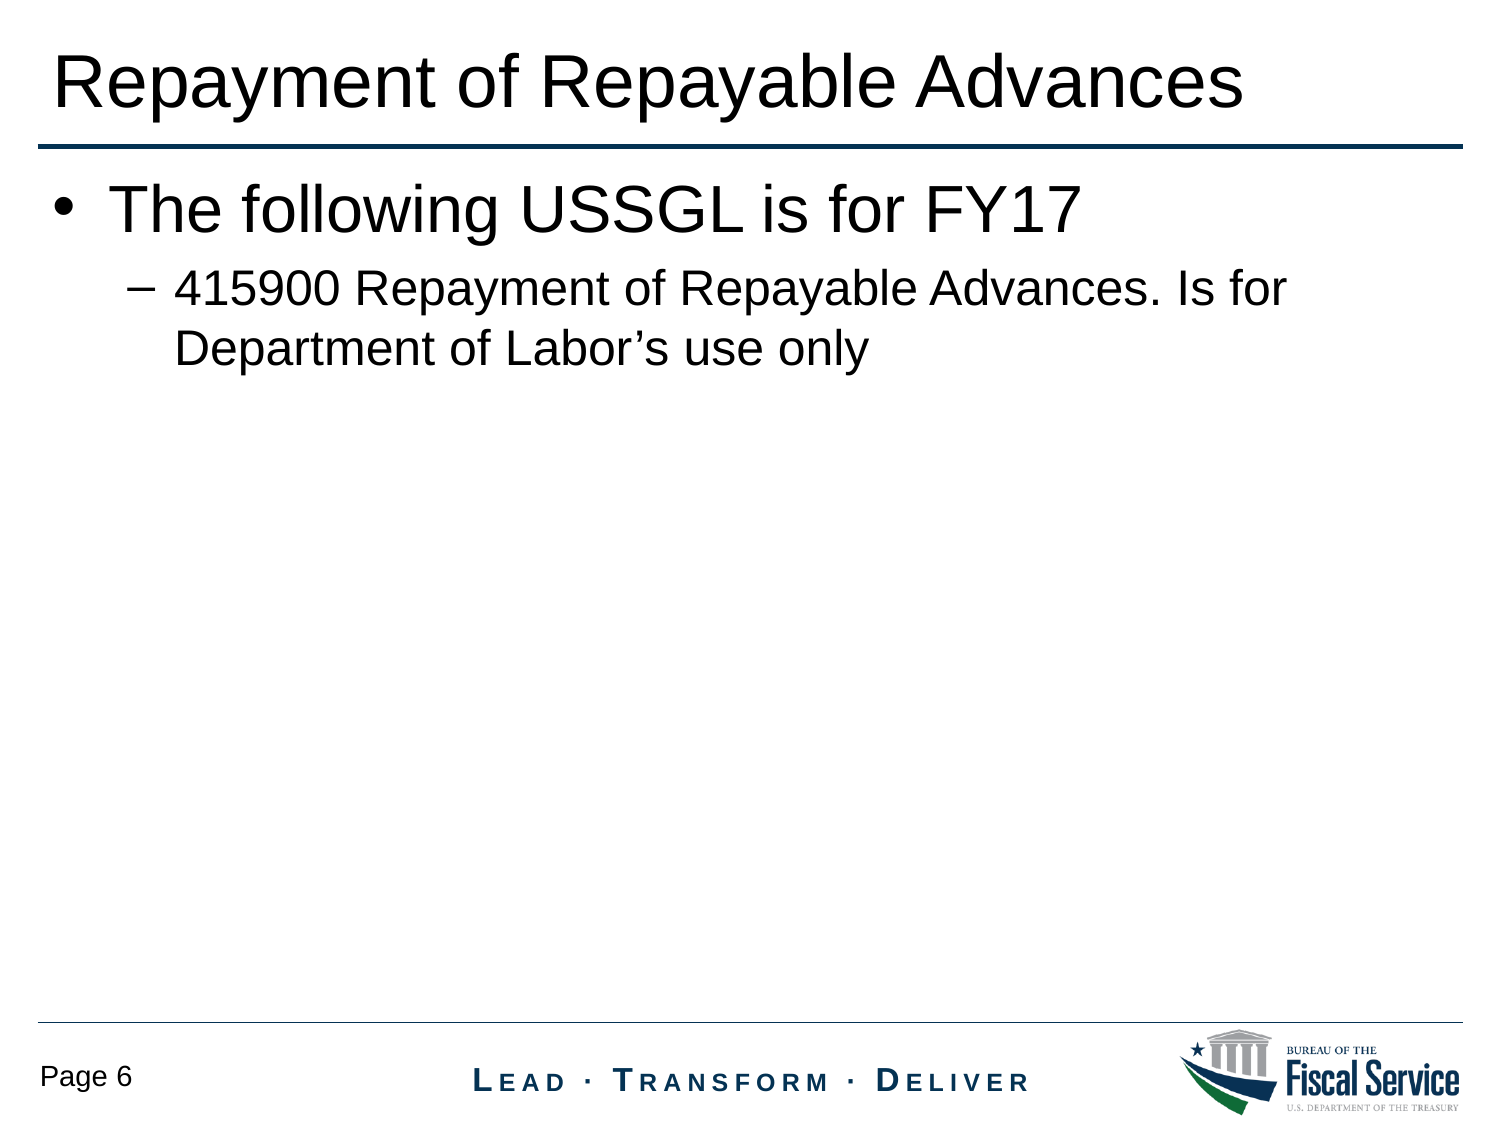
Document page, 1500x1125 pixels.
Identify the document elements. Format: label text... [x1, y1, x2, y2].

picture [1175, 1026, 1463, 1118]
list The following USSGL is for FY17 415900 Repayment of Repayable Advances. Is for Department of Labor’s use only [37, 158, 1463, 1013]
list Repayment of Repayable Advances [37, 24, 1463, 138]
